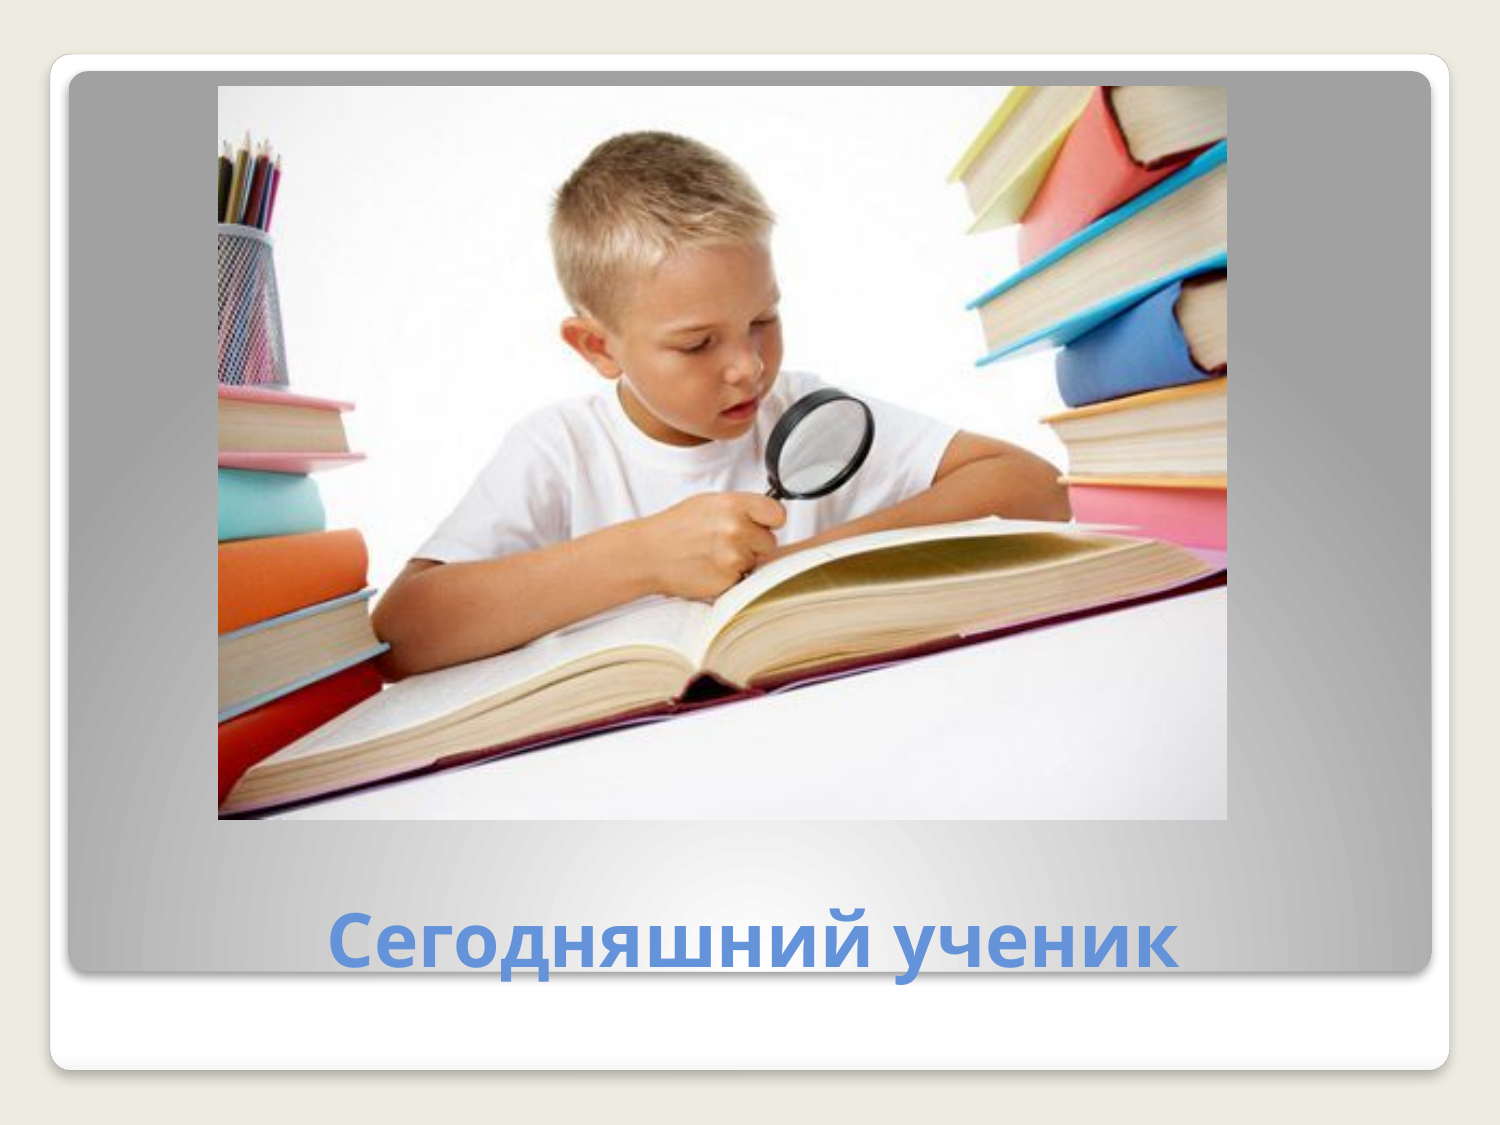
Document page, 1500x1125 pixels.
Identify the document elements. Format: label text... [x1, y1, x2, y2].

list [218, 86, 1227, 820]
title Сегодняшний ученик [82, 817, 1425, 990]
